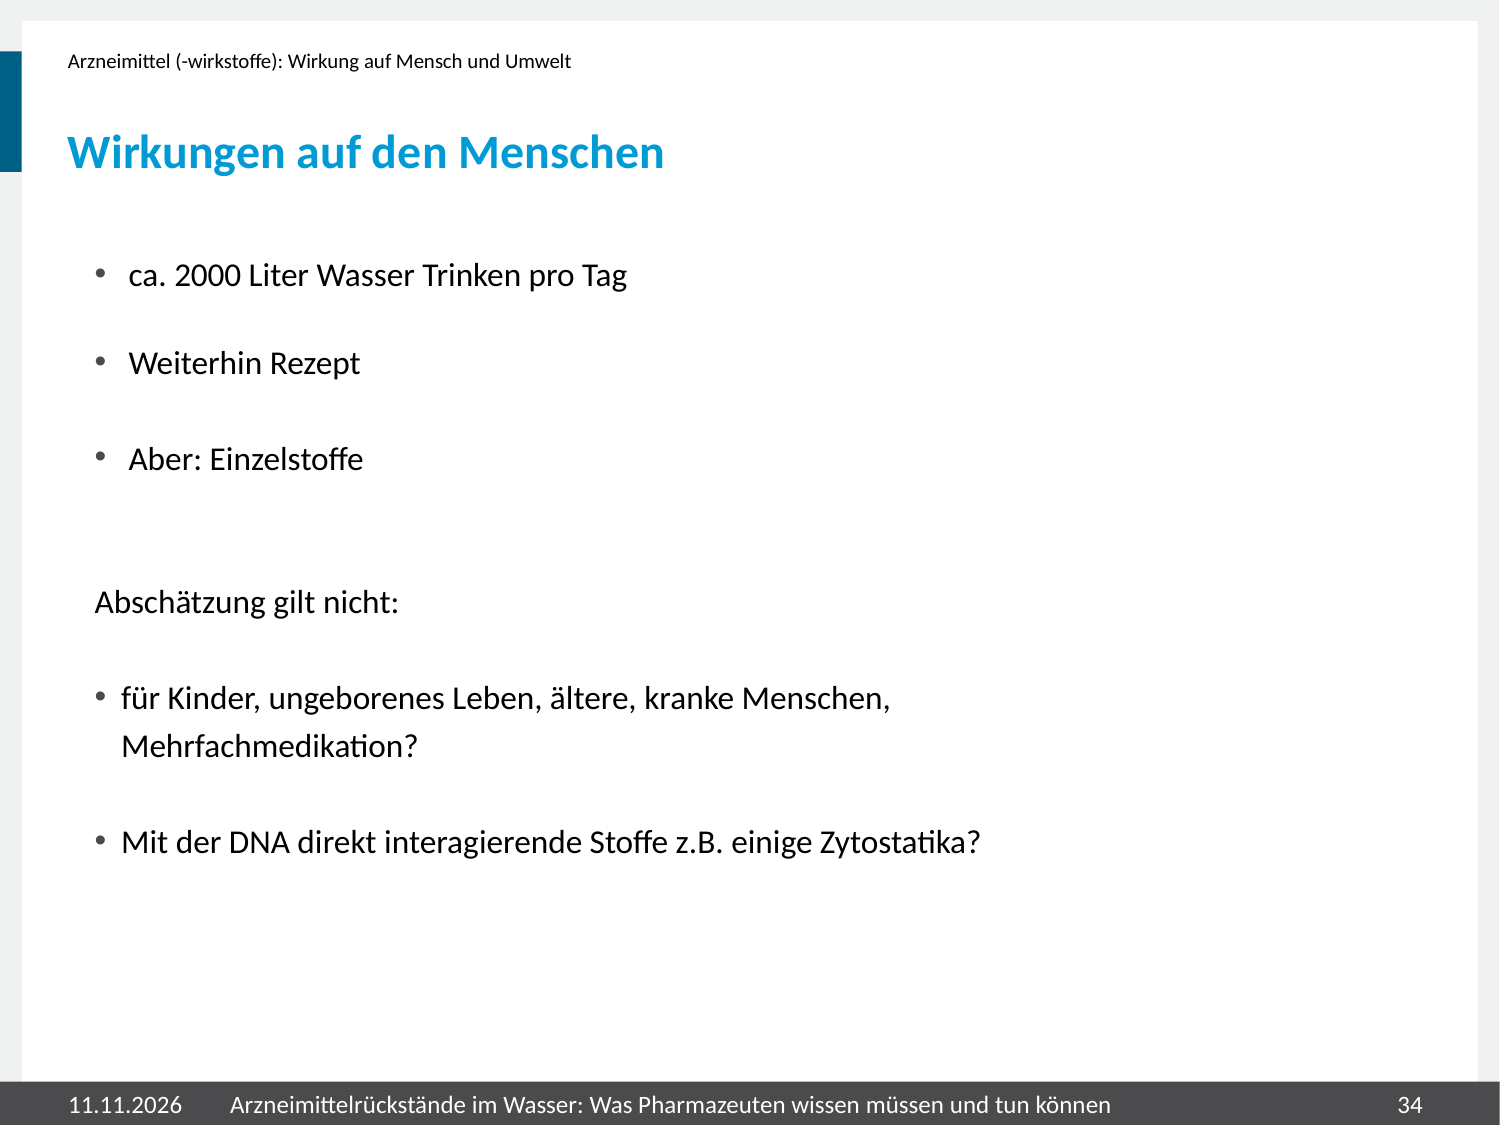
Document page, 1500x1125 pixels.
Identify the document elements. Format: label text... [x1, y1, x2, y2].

title Wirkungen auf den Menschen [67, 77, 1418, 178]
footer Arzneimittelrückstände im Wasser: Was Pharmazeuten wissen müssen und tun können [230, 1082, 1199, 1125]
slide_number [68, 1082, 230, 1125]
list ca. 2000 Liter Wasser Trinken pro Tag Weiterhin Rezept Aber: Einzelstoffe Abschätzung gilt nicht: für Kinder, ungeborenes Leben, ältere, kranke Menschen, Mehrfachmedikation? Mit der DNA direkt interagierende Stoffe z.B. einige Zytostatika? [67, 245, 1069, 1044]
slide_number 34 [1331, 1082, 1423, 1125]
list Arzneimittel (-wirkstoffe): Wirkung auf Mensch und Umwelt [67, 47, 1415, 86]
